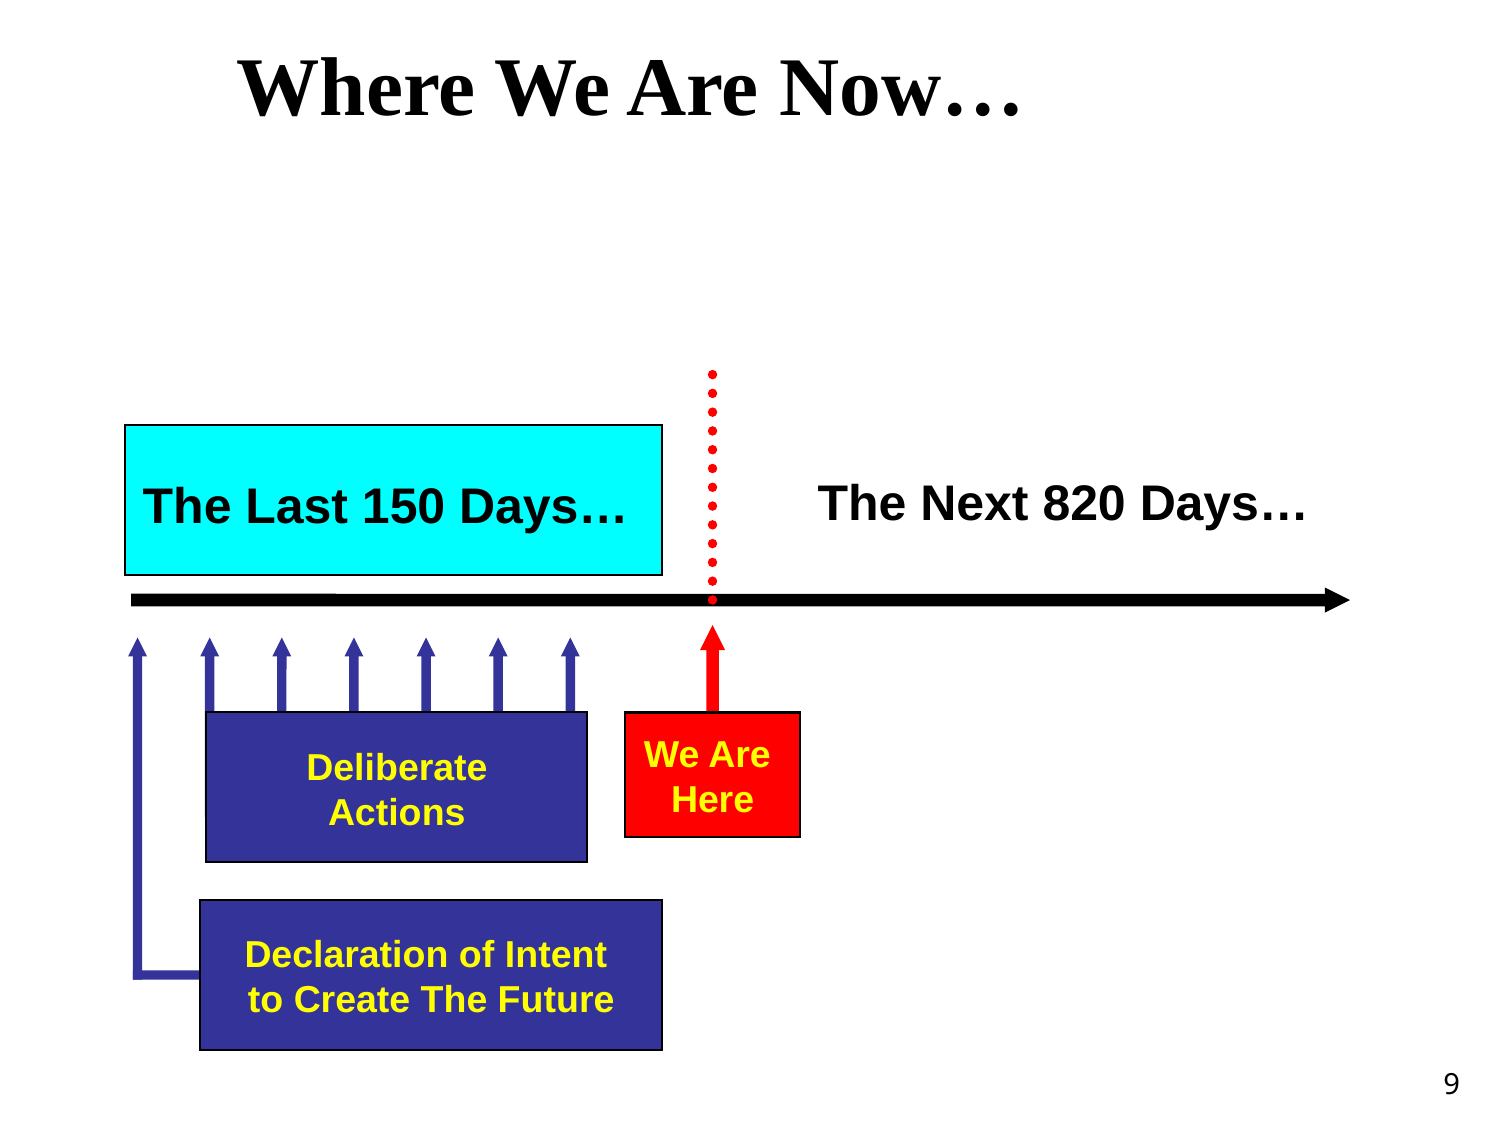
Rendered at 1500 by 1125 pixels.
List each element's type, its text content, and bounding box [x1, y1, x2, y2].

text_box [124, 362, 1351, 1051]
title Where We Are Now… [221, 62, 1500, 251]
text_box 9 [1162, 1037, 1475, 1113]
